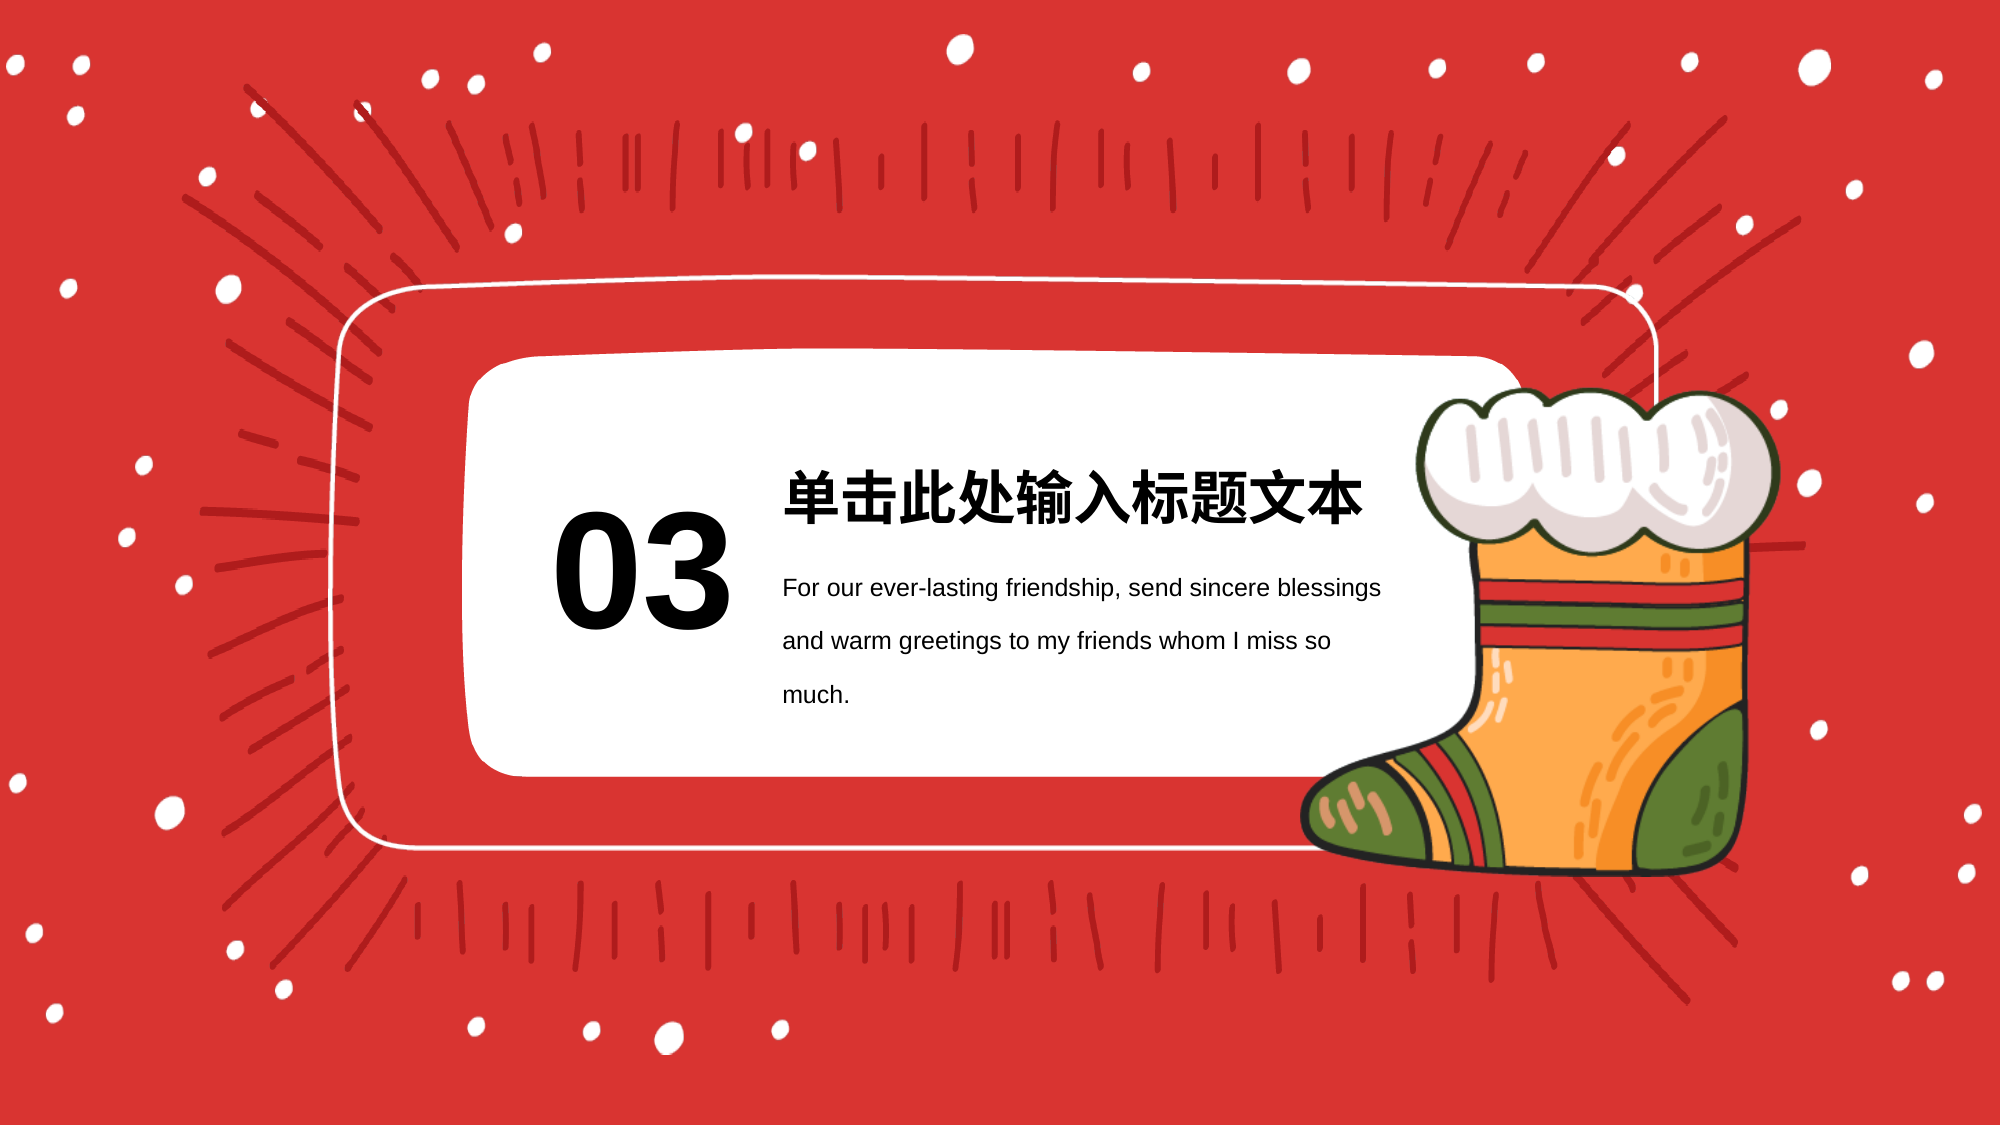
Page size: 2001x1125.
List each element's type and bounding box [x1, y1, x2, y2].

picture [6, 34, 1982, 1055]
